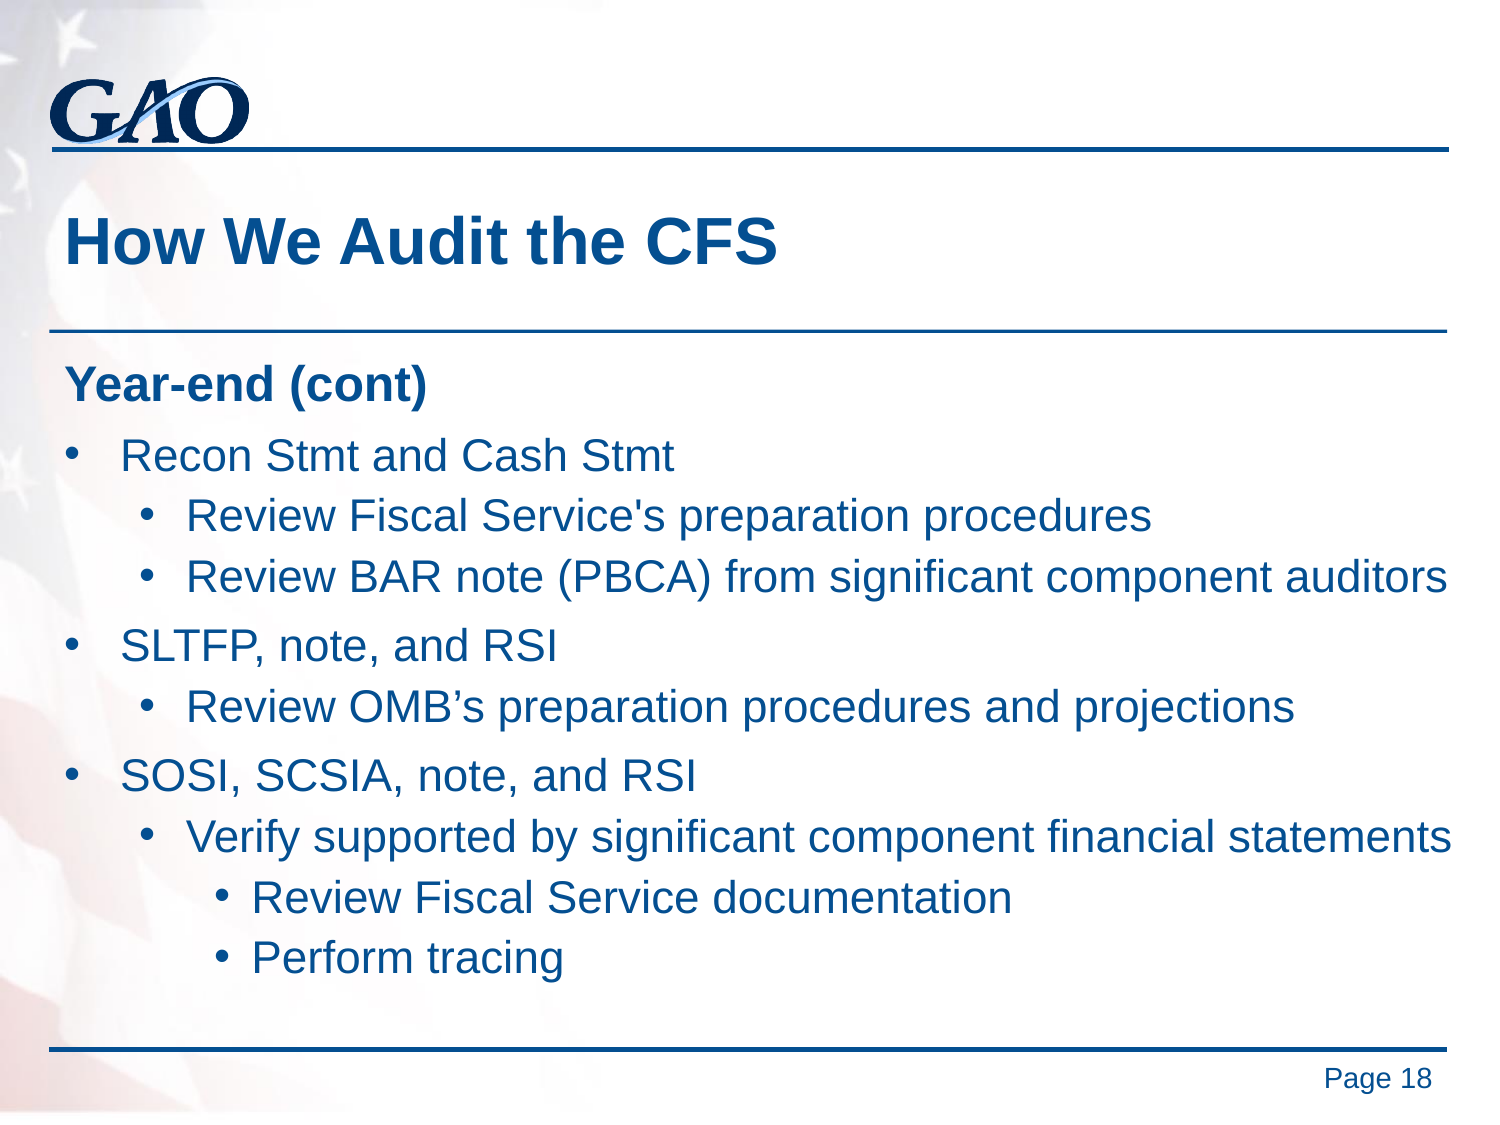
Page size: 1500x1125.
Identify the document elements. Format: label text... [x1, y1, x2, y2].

slide_number Page 18 [1097, 1050, 1448, 1103]
title How We Audit the CFS [49, 162, 1447, 313]
picture [0, 0, 1500, 1125]
list Year-end (cont) Recon Stmt and Cash Stmt Review Fiscal Service's preparation procedures Review BAR note (PBCA) from significant component auditors SLTFP, note, and RSI Review OMB’s preparation procedures and projections SOSI, SCSIA, note, and RSI Verify supported by significant component financial statements Review Fiscal Service documentation Perform tracing [49, 343, 1475, 1038]
